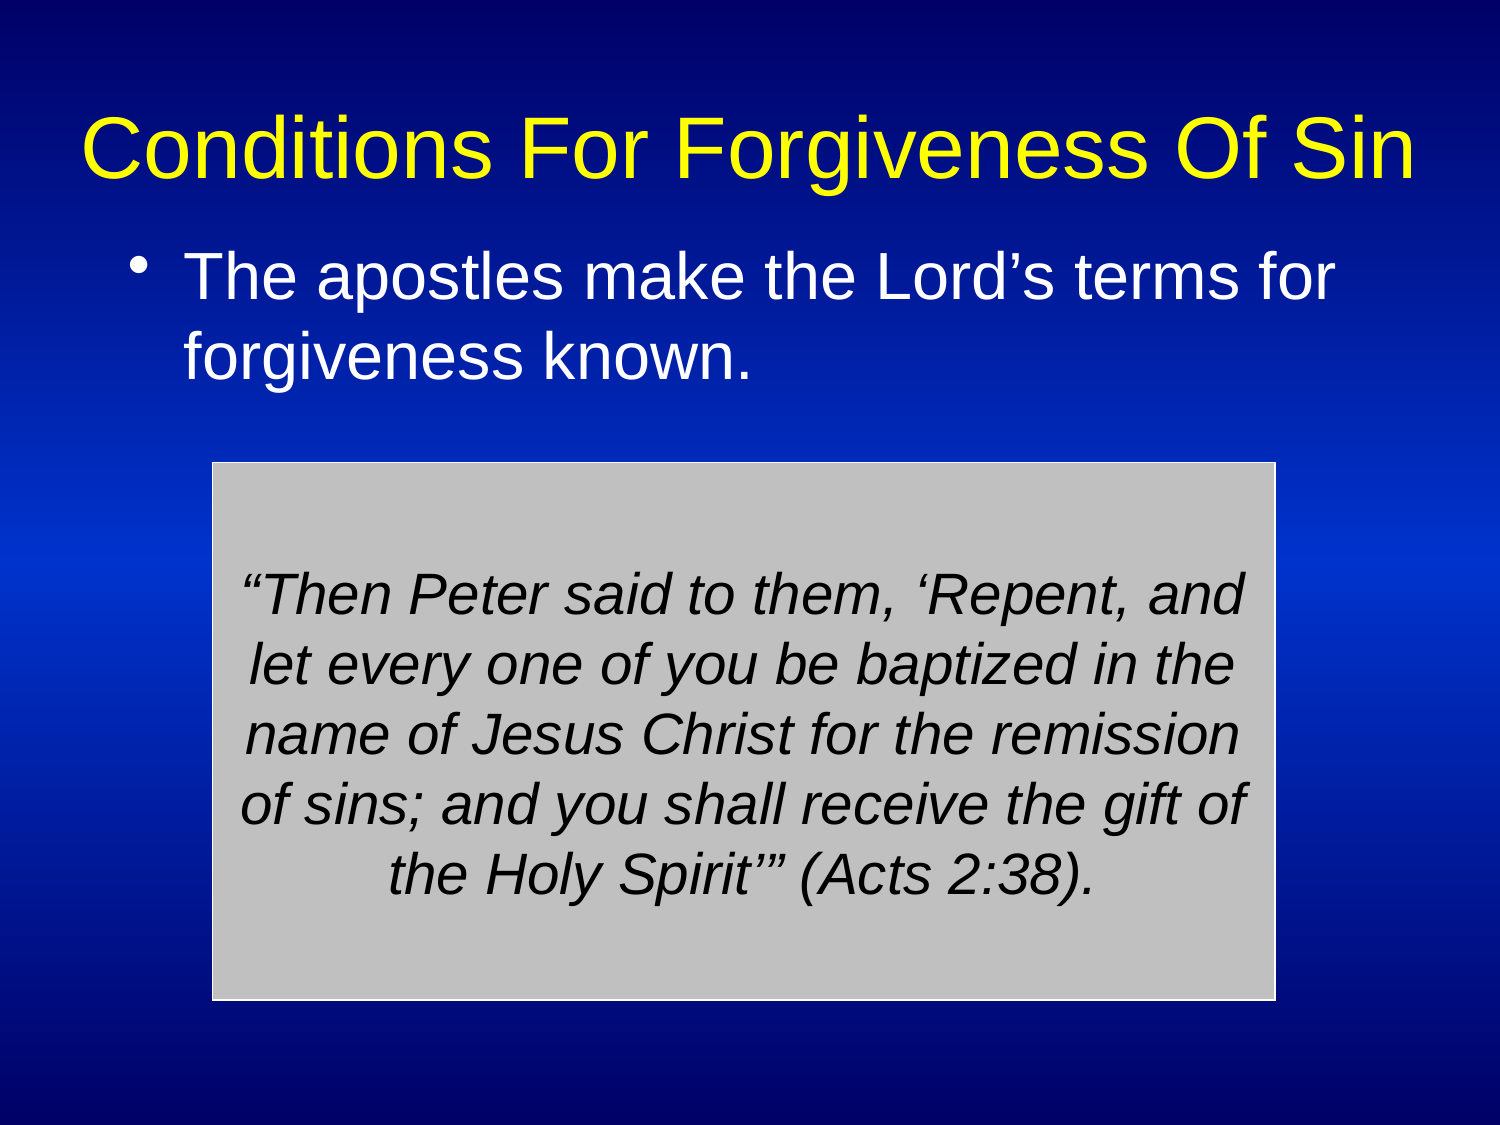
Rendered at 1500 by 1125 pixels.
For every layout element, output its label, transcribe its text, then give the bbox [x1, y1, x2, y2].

list The apostles make the Lord’s terms for forgiveness known. [112, 224, 1463, 1125]
text_box “Then Peter said to them, ‘Repent, and let every one of you be baptized in the name of Jesus Christ for the remission of sins; and you shall receive the gift of the Holy Spirit’” (Acts 2:38). [212, 462, 1275, 1000]
title Conditions For Forgiveness Of Sin [37, 50, 1463, 238]
